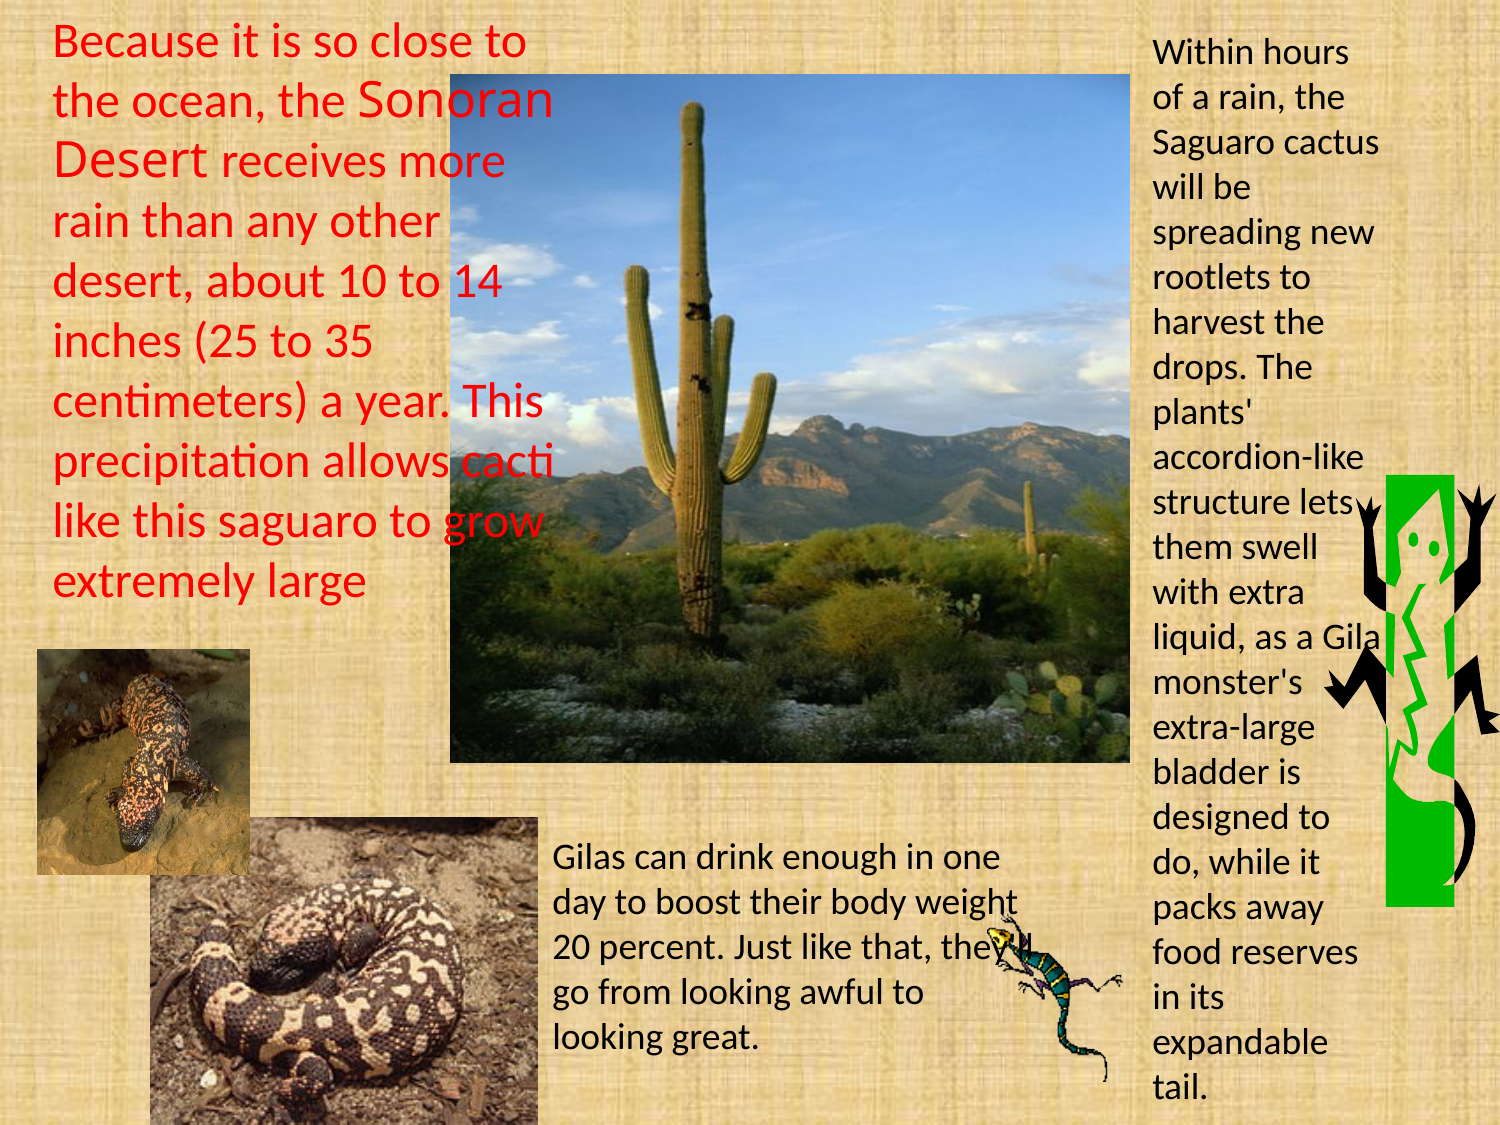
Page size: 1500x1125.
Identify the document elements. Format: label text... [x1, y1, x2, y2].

text_box Within hours of a rain, the Saguaro cactus will be spreading new rootlets to harvest the drops. The plants' accordion-like structure lets them swell with extra liquid, as a Gila monster's extra-large bladder is designed to do, while it packs away food reserves in its expandable tail. [1137, 19, 1400, 1114]
text_box Gilas can drink enough in one day to boost their body weight 20 percent. Just like that, they'll go from looking awful to looking great. [541, 824, 1050, 1065]
picture [0, 0, 1500, 1125]
text_box Because it is so close to the ocean, the Sonoran Desert receives more rain than any other desert, about 10 to 14 inches (25 to 35 centimeters) a year. This precipitation allows cacti like this saguaro to grow extremely large [37, 0, 588, 615]
